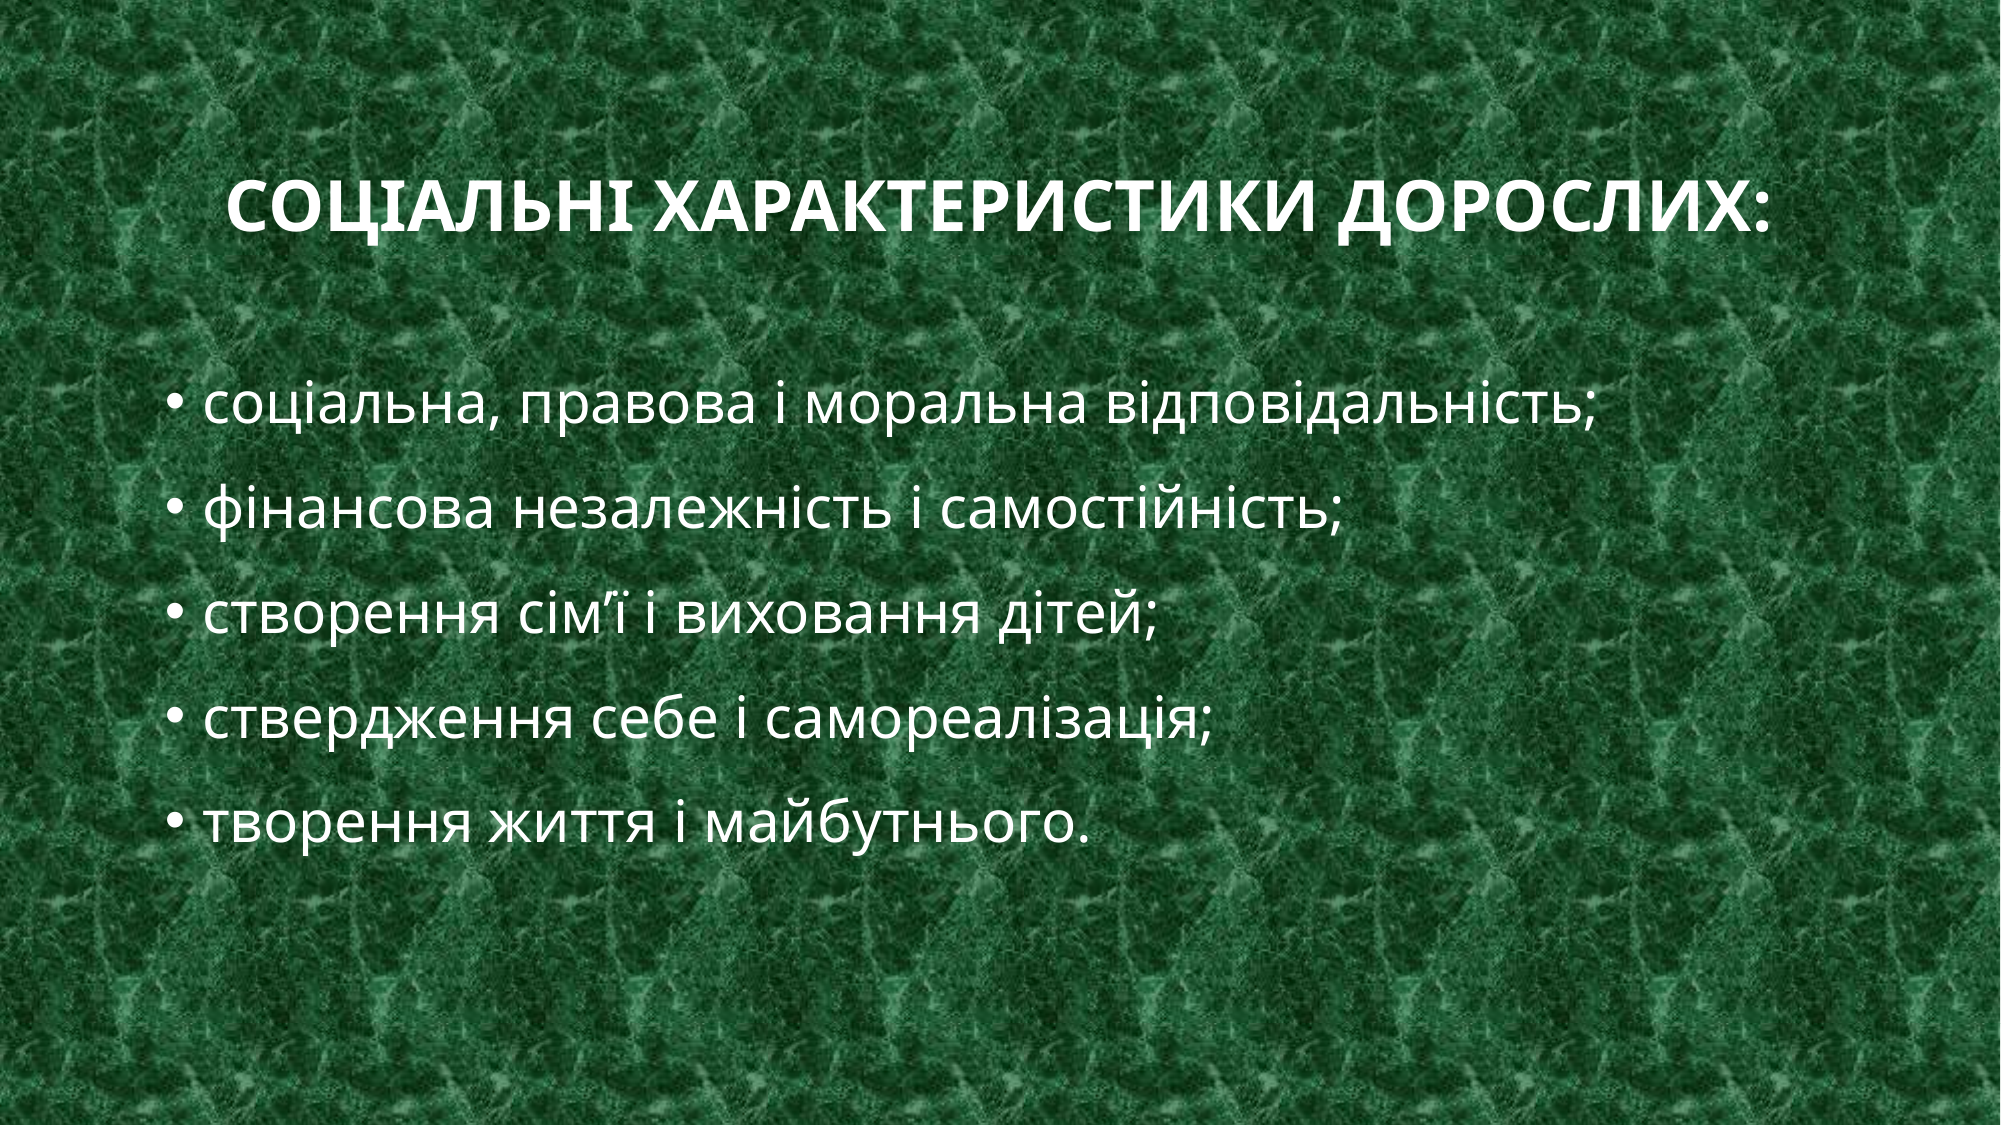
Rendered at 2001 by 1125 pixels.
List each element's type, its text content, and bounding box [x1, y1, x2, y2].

picture [0, 0, 2001, 1125]
title Соціальні характеристики дорослих: [149, 99, 1849, 318]
list соціальна, правова і моральна відповідальність; фінансова незалежність і самостійність; створення сім’ї і виховання дітей; ствердження себе і самореалізація; творення життя і майбутнього. [149, 343, 1849, 950]
